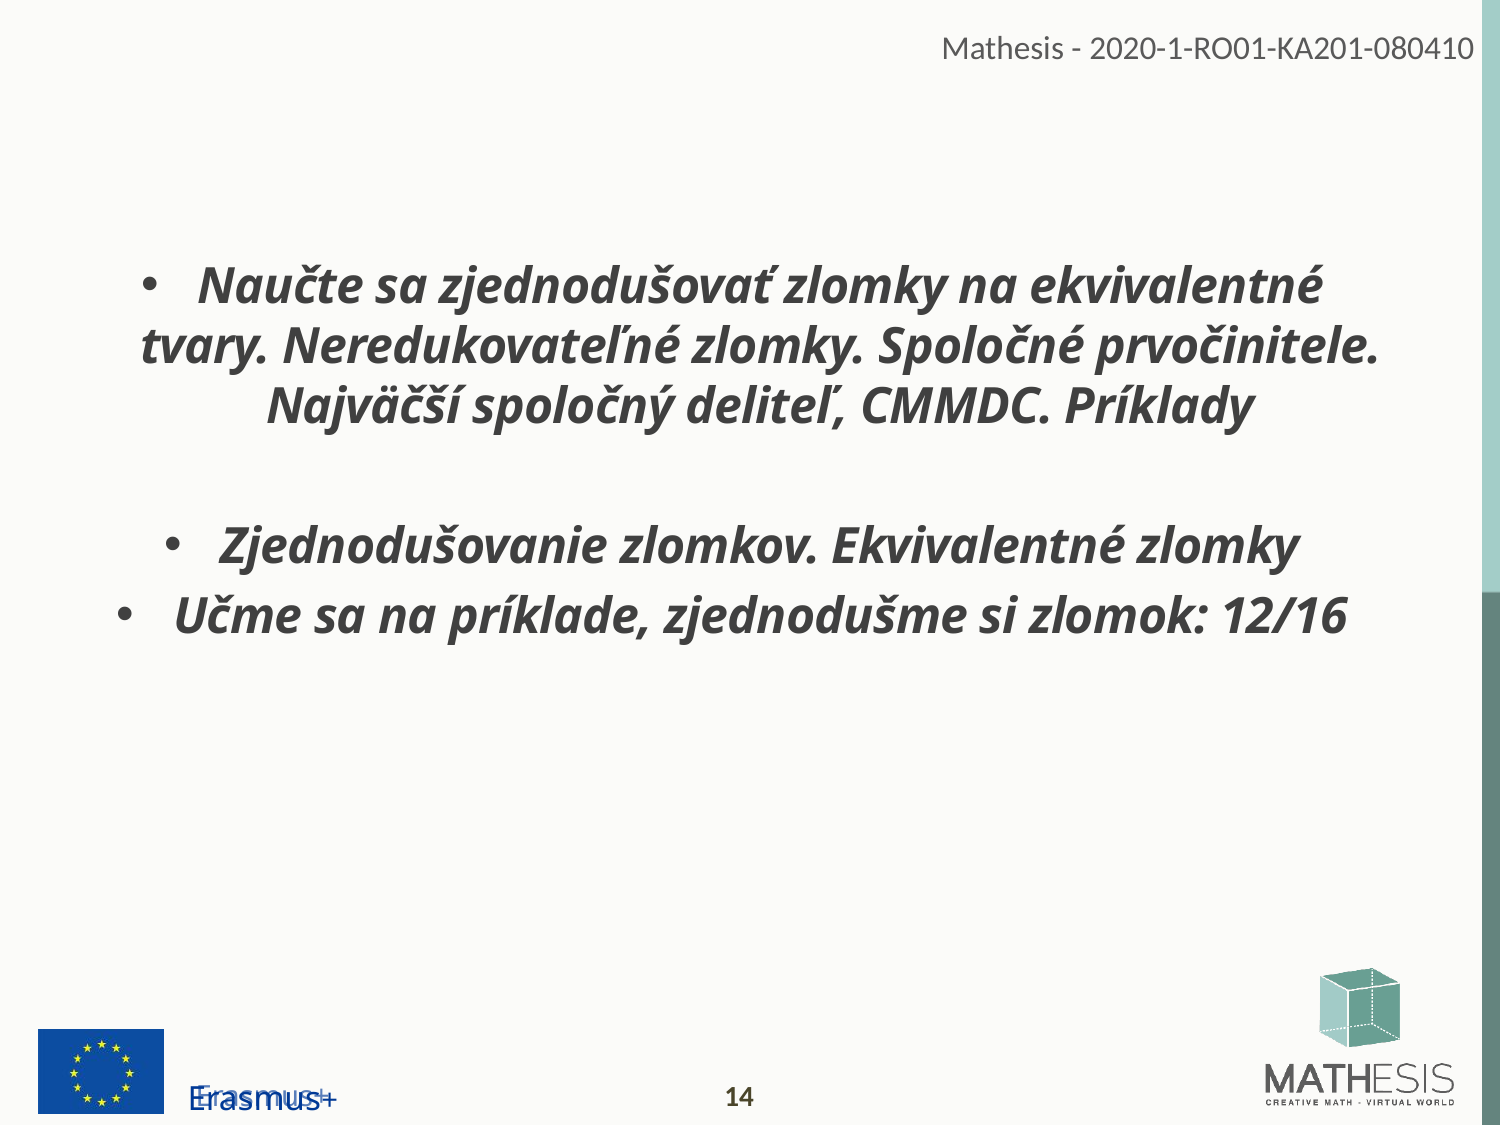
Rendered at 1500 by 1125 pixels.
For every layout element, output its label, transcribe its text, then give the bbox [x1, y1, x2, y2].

list Naučte sa zjednodušovať zlomky na ekvivalentné tvary. Neredukovateľné zlomky. Spoločné prvočinitele. Najväčší spoločný deliteľ, CMMDC. Príklady Zjednodušovanie zlomkov. Ekvivalentné zlomky Učme sa na príklade, zjednodušme si zlomok: 12/16 [57, 245, 1408, 850]
picture [38, 1029, 164, 1114]
